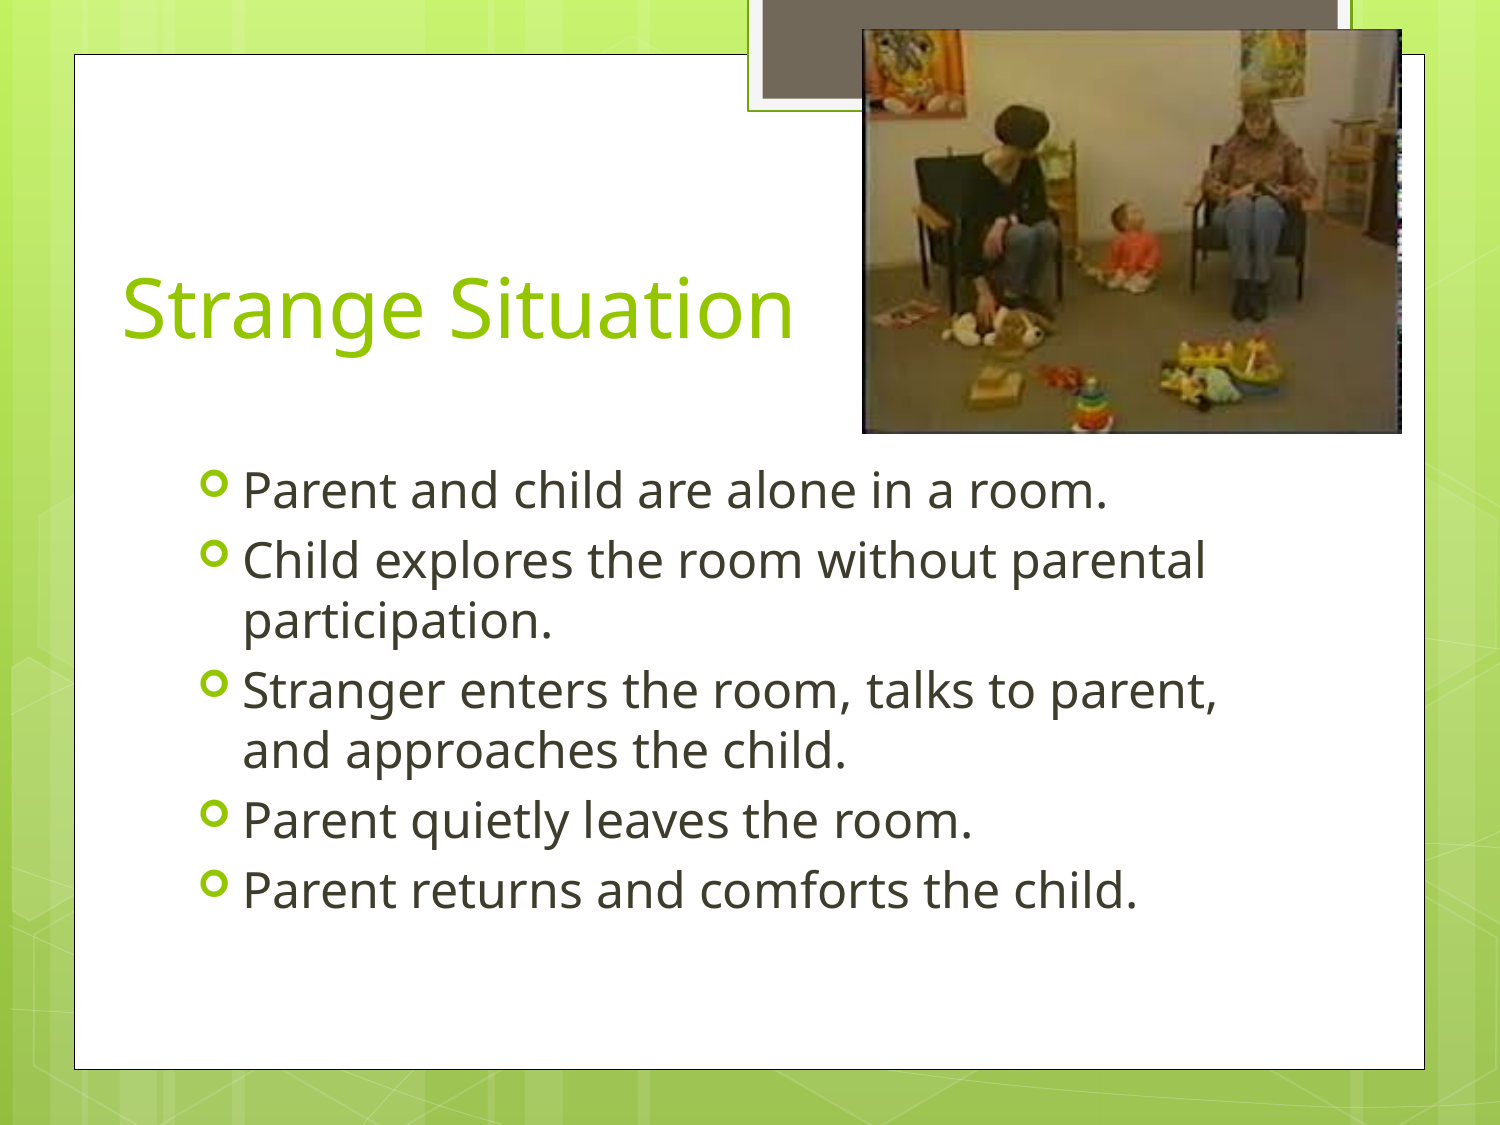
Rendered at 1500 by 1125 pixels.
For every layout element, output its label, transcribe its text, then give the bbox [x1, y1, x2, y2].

title Strange Situation [106, 174, 855, 363]
list Parent and child are alone in a room. Child explores the room without parental participation. Stranger enters the room, talks to parent, and approaches the child. Parent quietly leaves the room. Parent returns and comforts the child. [171, 450, 1283, 1027]
picture [861, 29, 1402, 434]
